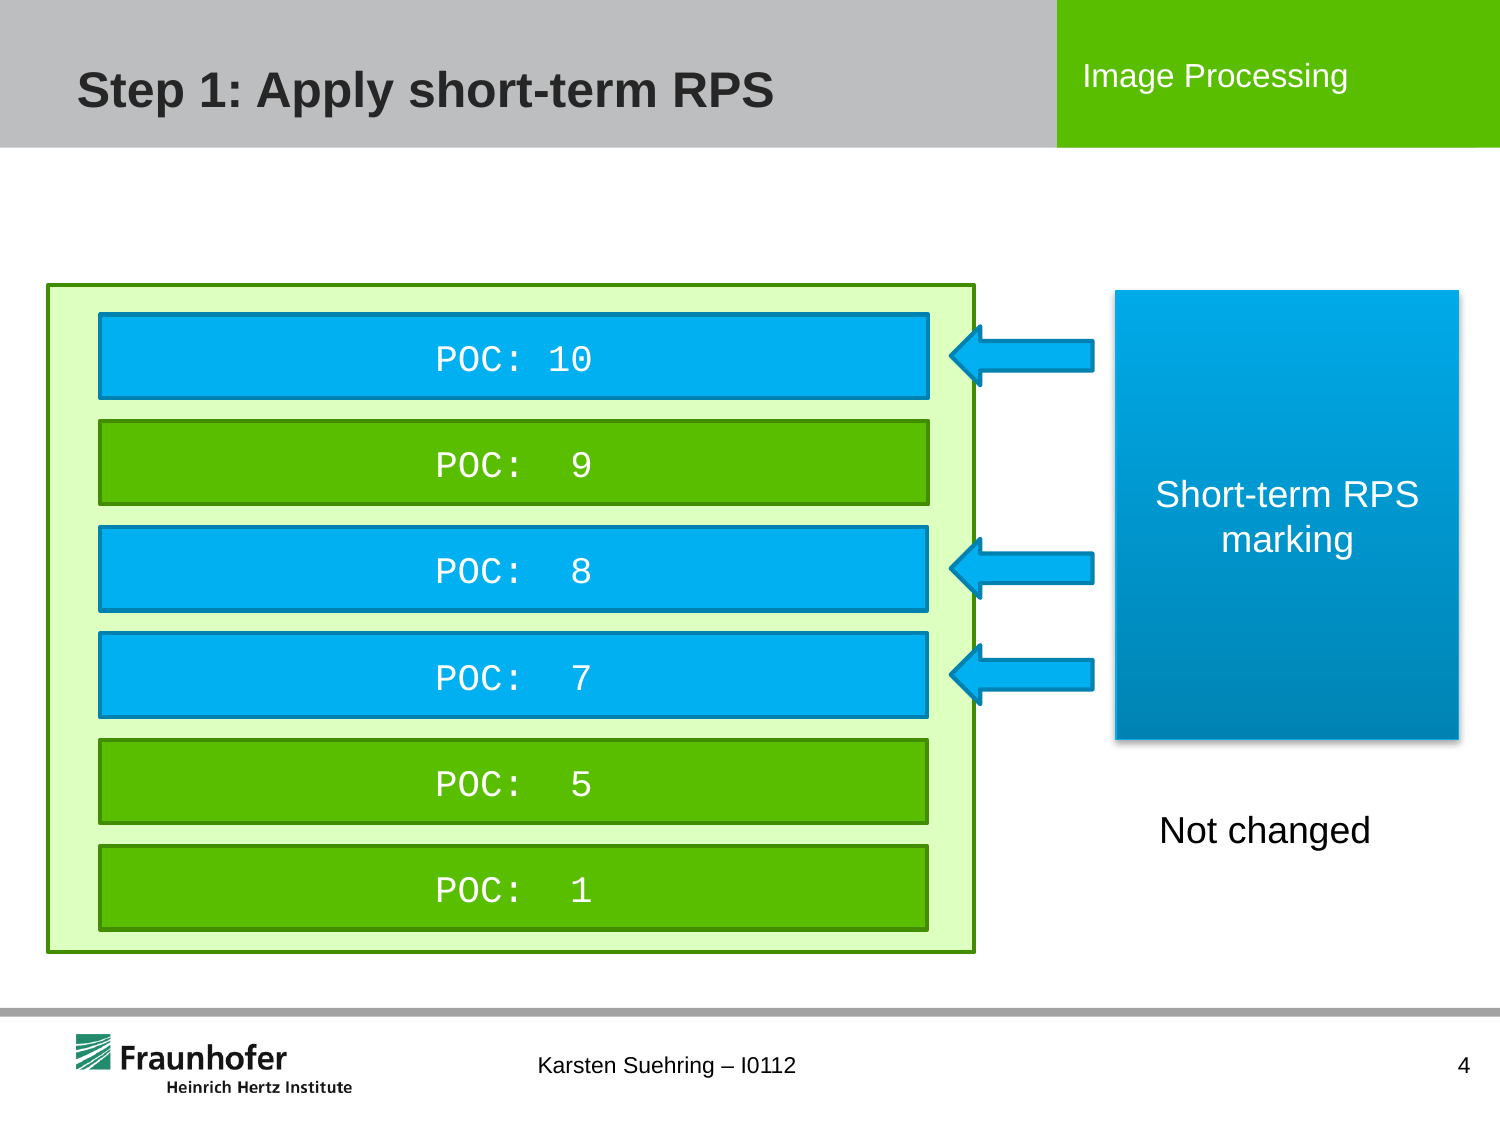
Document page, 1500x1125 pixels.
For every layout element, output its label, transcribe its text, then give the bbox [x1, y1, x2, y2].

text_box [948, 643, 1095, 707]
text_box POC: 7 [98, 631, 929, 719]
text_box POC: 10 [98, 312, 930, 400]
slide_number 4 [1394, 1034, 1471, 1094]
text_box Short-term RPS marking [1115, 290, 1459, 740]
text_box [46, 283, 976, 954]
text_box Not changed [1144, 798, 1387, 859]
text_box POC: 5 [98, 738, 929, 825]
text_box POC: 1 [98, 844, 929, 932]
picture [76, 1034, 352, 1093]
footer Karsten Suehring – I0112 [442, 1034, 1008, 1094]
text_box POC: 9 [98, 419, 930, 506]
text_box POC: 8 [98, 525, 929, 613]
text_box [948, 324, 1095, 388]
text_box [948, 536, 1095, 600]
title Step 1: Apply short-term RPS [76, 58, 1022, 118]
